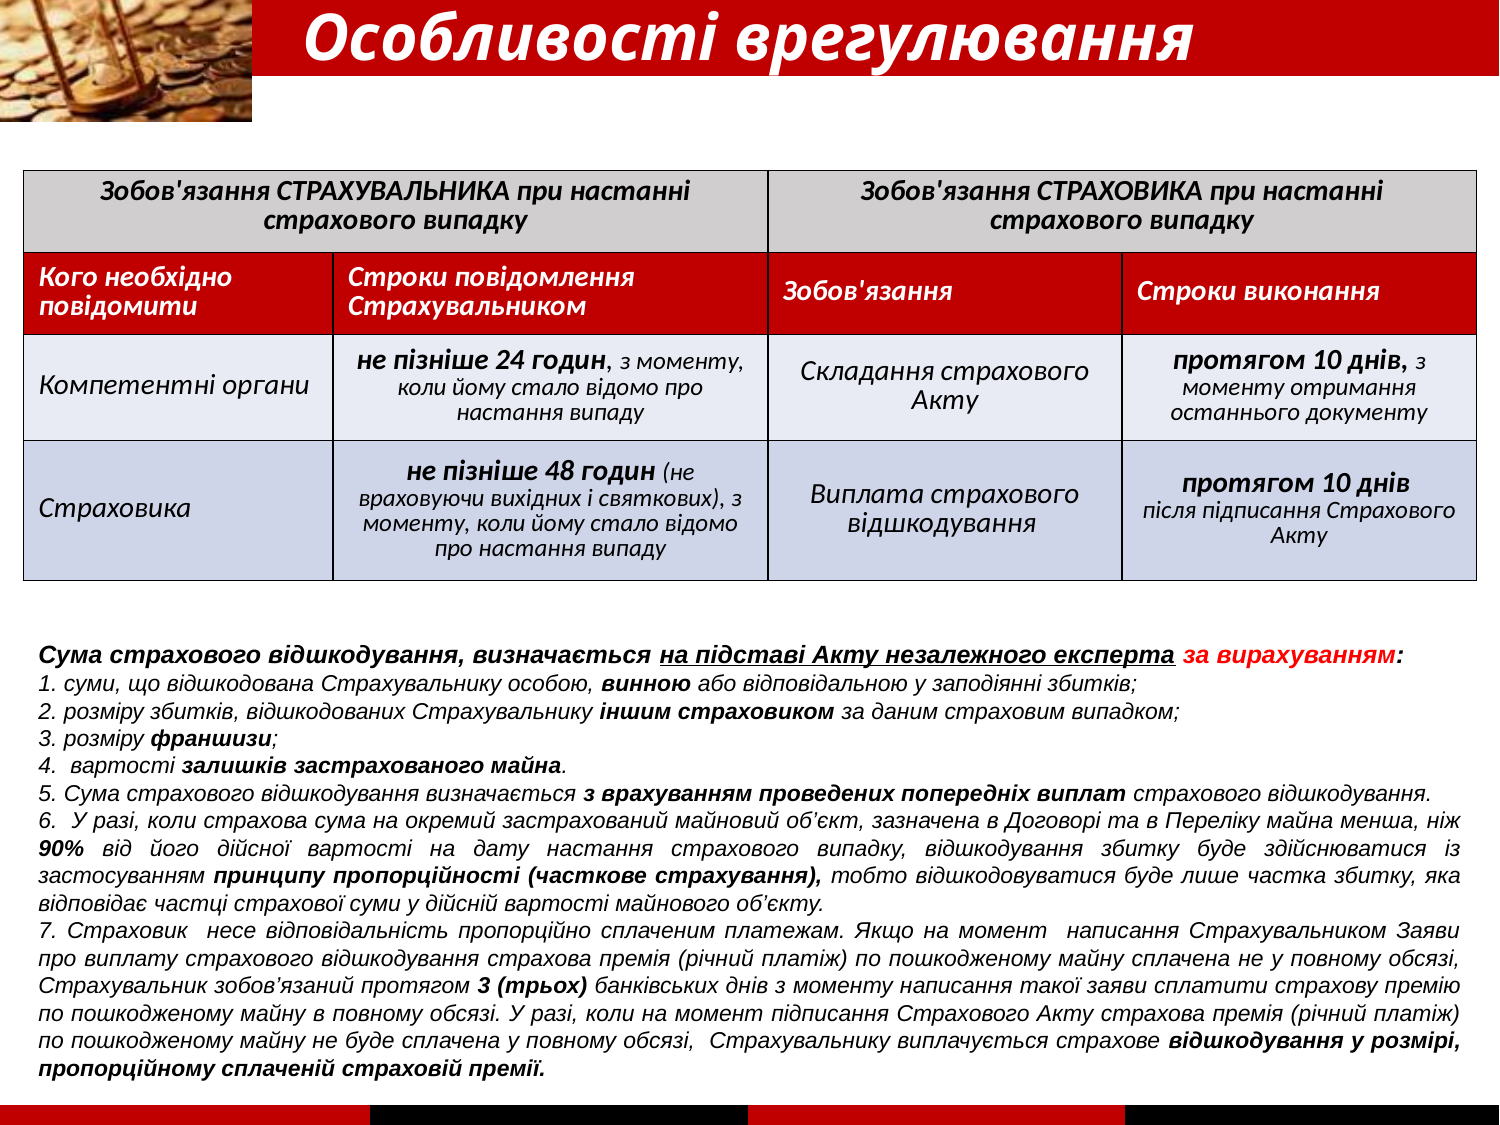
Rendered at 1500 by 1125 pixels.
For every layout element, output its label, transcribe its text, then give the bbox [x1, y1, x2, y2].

table_header Зобов'язання СТРАХУВАЛЬНИКА при настанні страхового випадку [24, 171, 767, 252]
table_cell Кого необхідно повідомити [24, 253, 332, 334]
table_cell протягом 10 днів після підписання Страхового Акту [1123, 441, 1476, 580]
table_cell не пізніше 48 годин (не враховуючи вихідних і святкових), з моменту, коли йому стало відомо про настання випаду [334, 441, 767, 580]
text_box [0, 1105, 1498, 1125]
table_cell Компетентні органи [24, 335, 332, 440]
table_cell Строки виконання [1123, 253, 1476, 334]
text_box Сума страхового відшкодування, визначається на підставі Акту незалежного експерта за вирахуванням: 1. суми, що відшкодована Страхувальнику особою, винною або відповідальною у заподіянні збитків; 2. розміру збитків, відшкодованих Страхувальнику іншим страховиком за даним страховим випадком; 3. розміру франшизи; 4. вартості залишків застрахованого майна. 5. Сума страхового відшкодування визначається з врахуванням проведених попередніх виплат страхового відшкодування. 6. У разі, коли страхова сума на окремий застрахований майновий об’єкт, зазначена в Договорі та в Переліку майна менша, ніж 90% від його дійсної вартості на дату настання страхового випадку, відшкодування збитку буде здійснюватися із застосуванням принципу пропорційності (часткове страхування), тобто відшкодовуватися буде лише частка збитку, яка відповідає частці страхової суми у дійсній вартості майнового об’єкту. 7. Страховик несе відповідальність пропорційно сплаченим платежам. Якщо на момент написання Страхувальником Заяви про виплату страхового відшкодування страхова премія (річний платіж) по пошкодженому майну сплачена не у повному обсязі, Страхувальник зобов’язаний протягом 3 (трьох) банківських днів з моменту написання такої заяви сплатити страхову премію по пошкодженому майну в повному обсязі. У разі, коли на момент підписання Страхового Акту страхова премія (річний платіж) по пошкодженому майну не буде сплачена у повному обсязі, Страхувальнику виплачується страхове відшкодування у розмірі, пропорційному сплаченій страховій премії. [23, 631, 1477, 1089]
table_cell Страховика [24, 441, 332, 580]
table_cell Виплата страхового відшкодування [769, 441, 1121, 580]
table_cell Складання страхового Акту [769, 335, 1121, 440]
text_box Особливості врегулювання [252, 20, 1498, 68]
table_cell не пізніше 24 годин, з моменту, коли йому стало відомо про настання випаду [334, 335, 767, 440]
table_header Зобов'язання СТРАХОВИКА при настанні страхового випадку [769, 171, 1476, 252]
text_box [252, 0, 1499, 76]
table_cell протягом 10 днів, з моменту отримання останнього документу [1123, 335, 1476, 440]
table_cell Зобов'язання [769, 253, 1121, 334]
table_cell Строки повідомлення Страхувальником [334, 253, 767, 334]
picture [0, 0, 252, 122]
